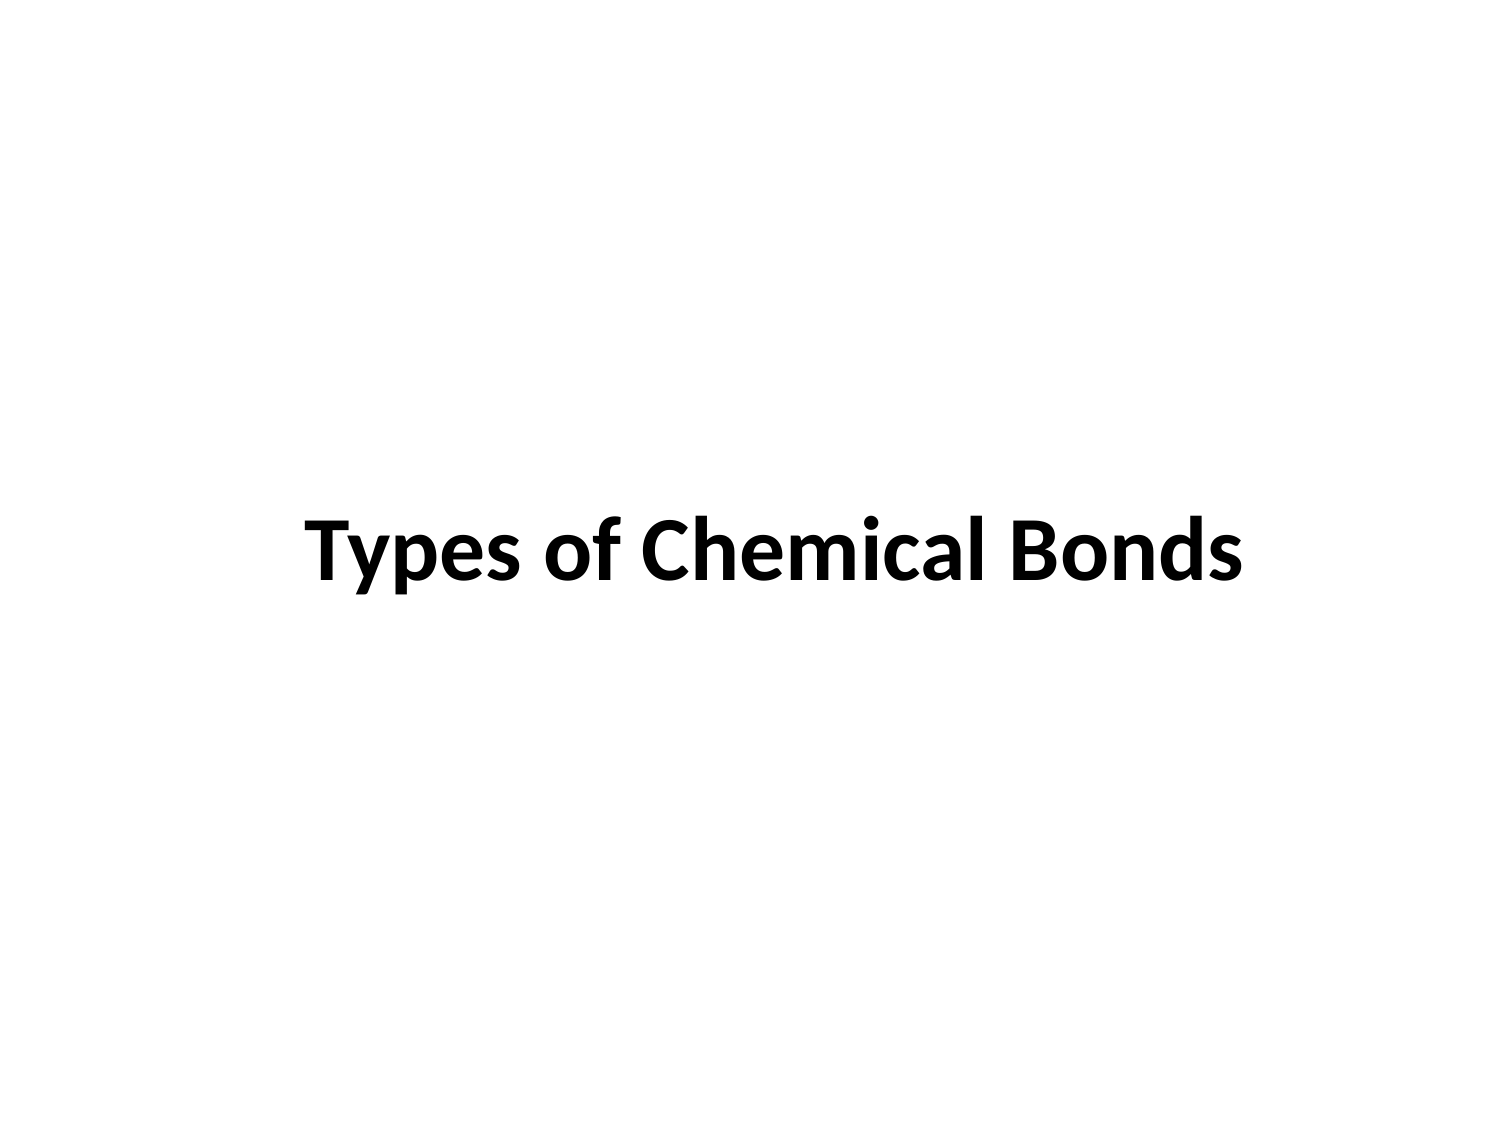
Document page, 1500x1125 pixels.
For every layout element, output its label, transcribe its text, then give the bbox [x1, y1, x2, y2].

title Types of Chemical Bonds [137, 466, 1413, 622]
